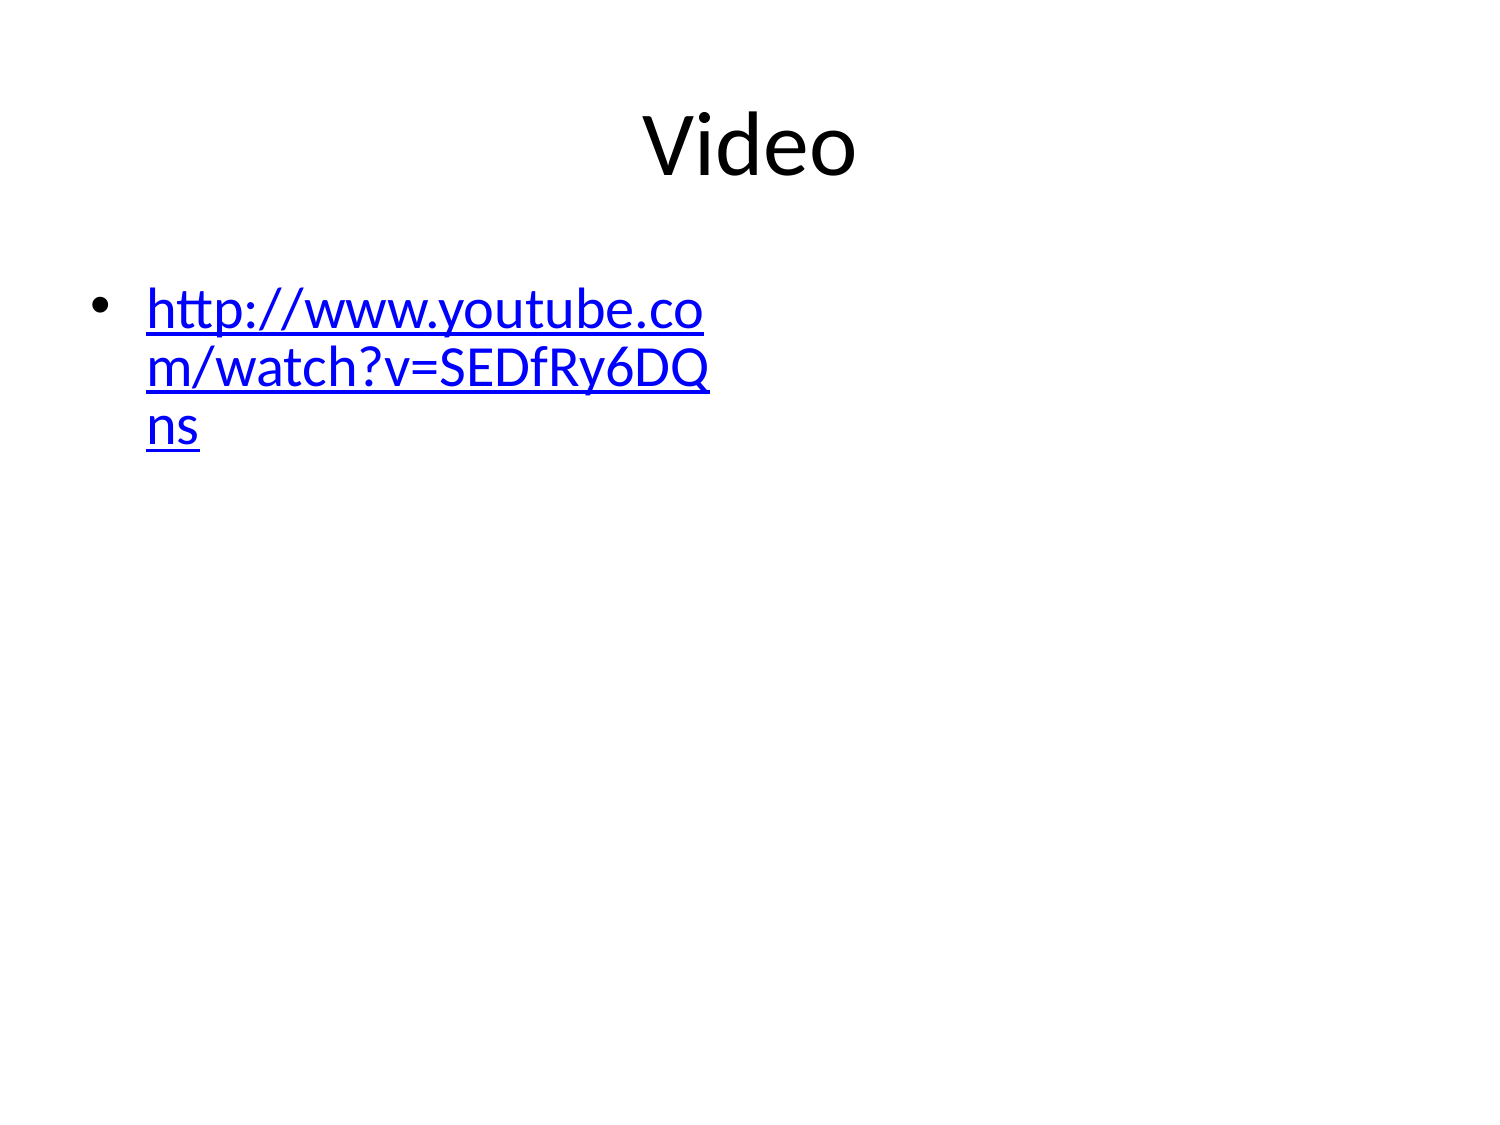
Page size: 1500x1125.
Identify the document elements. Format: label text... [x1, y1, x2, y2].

list http://www.youtube.com/watch?v=SEDfRy6DQns [75, 262, 738, 1005]
title Video [75, 45, 1425, 233]
